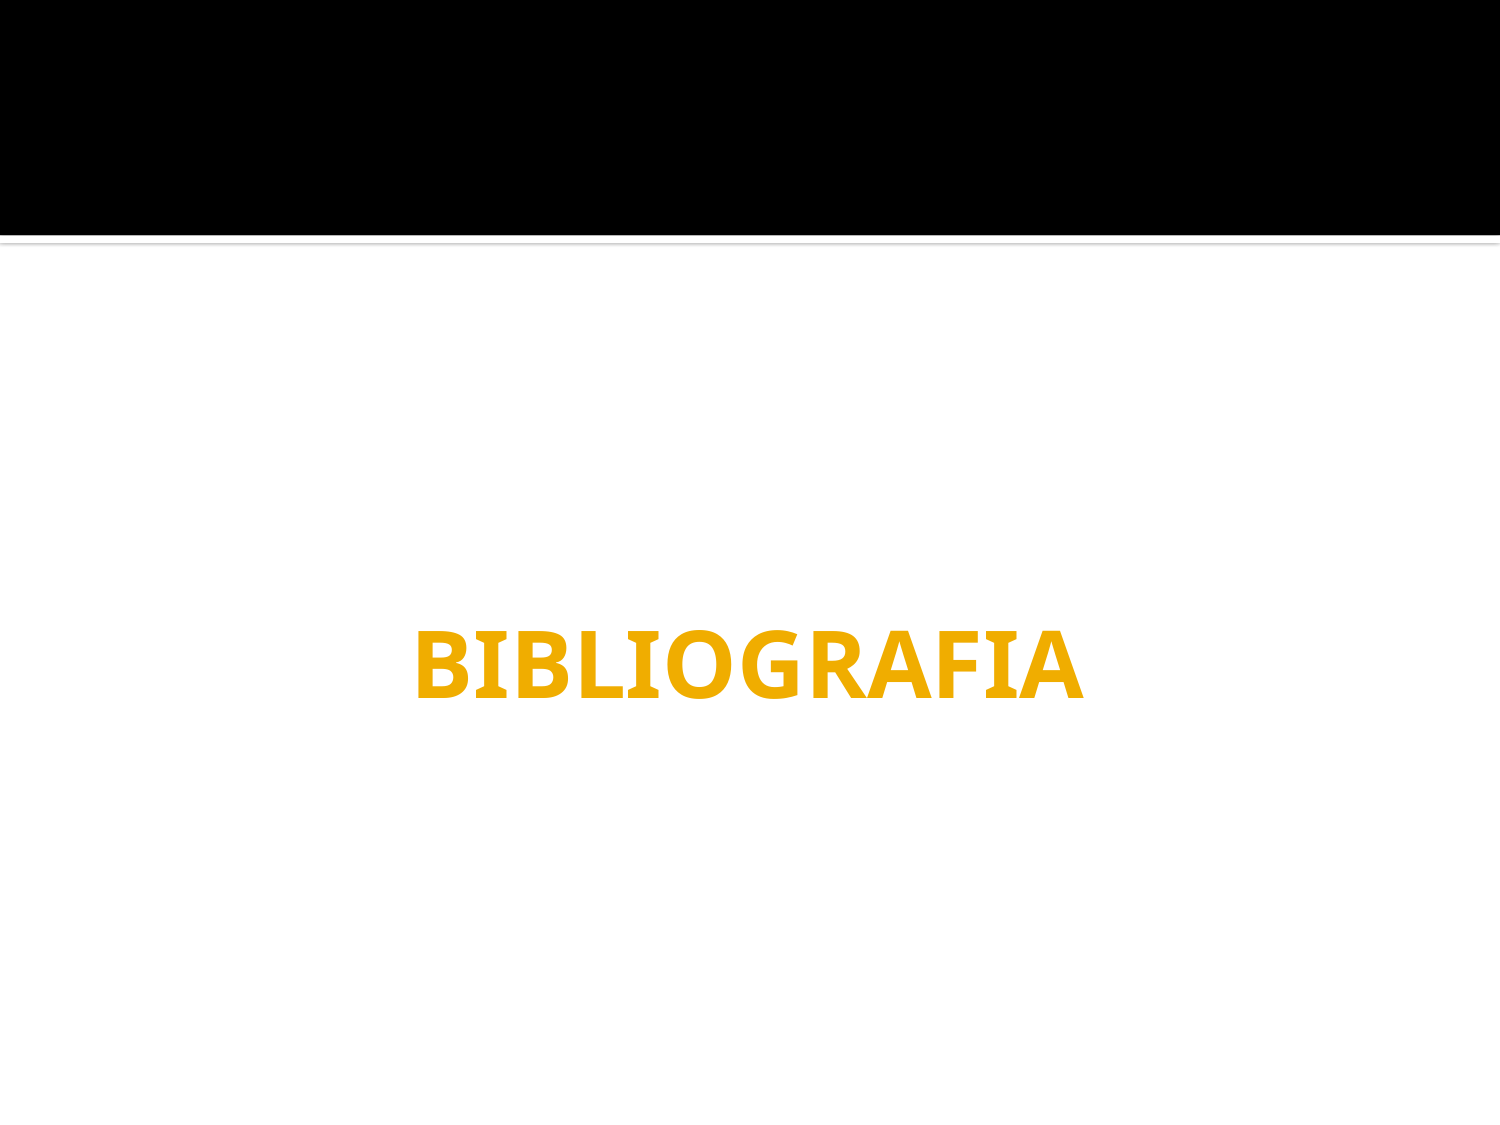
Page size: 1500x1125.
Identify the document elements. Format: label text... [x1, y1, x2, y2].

title BIBLIOGRAFIA [395, 538, 1500, 783]
